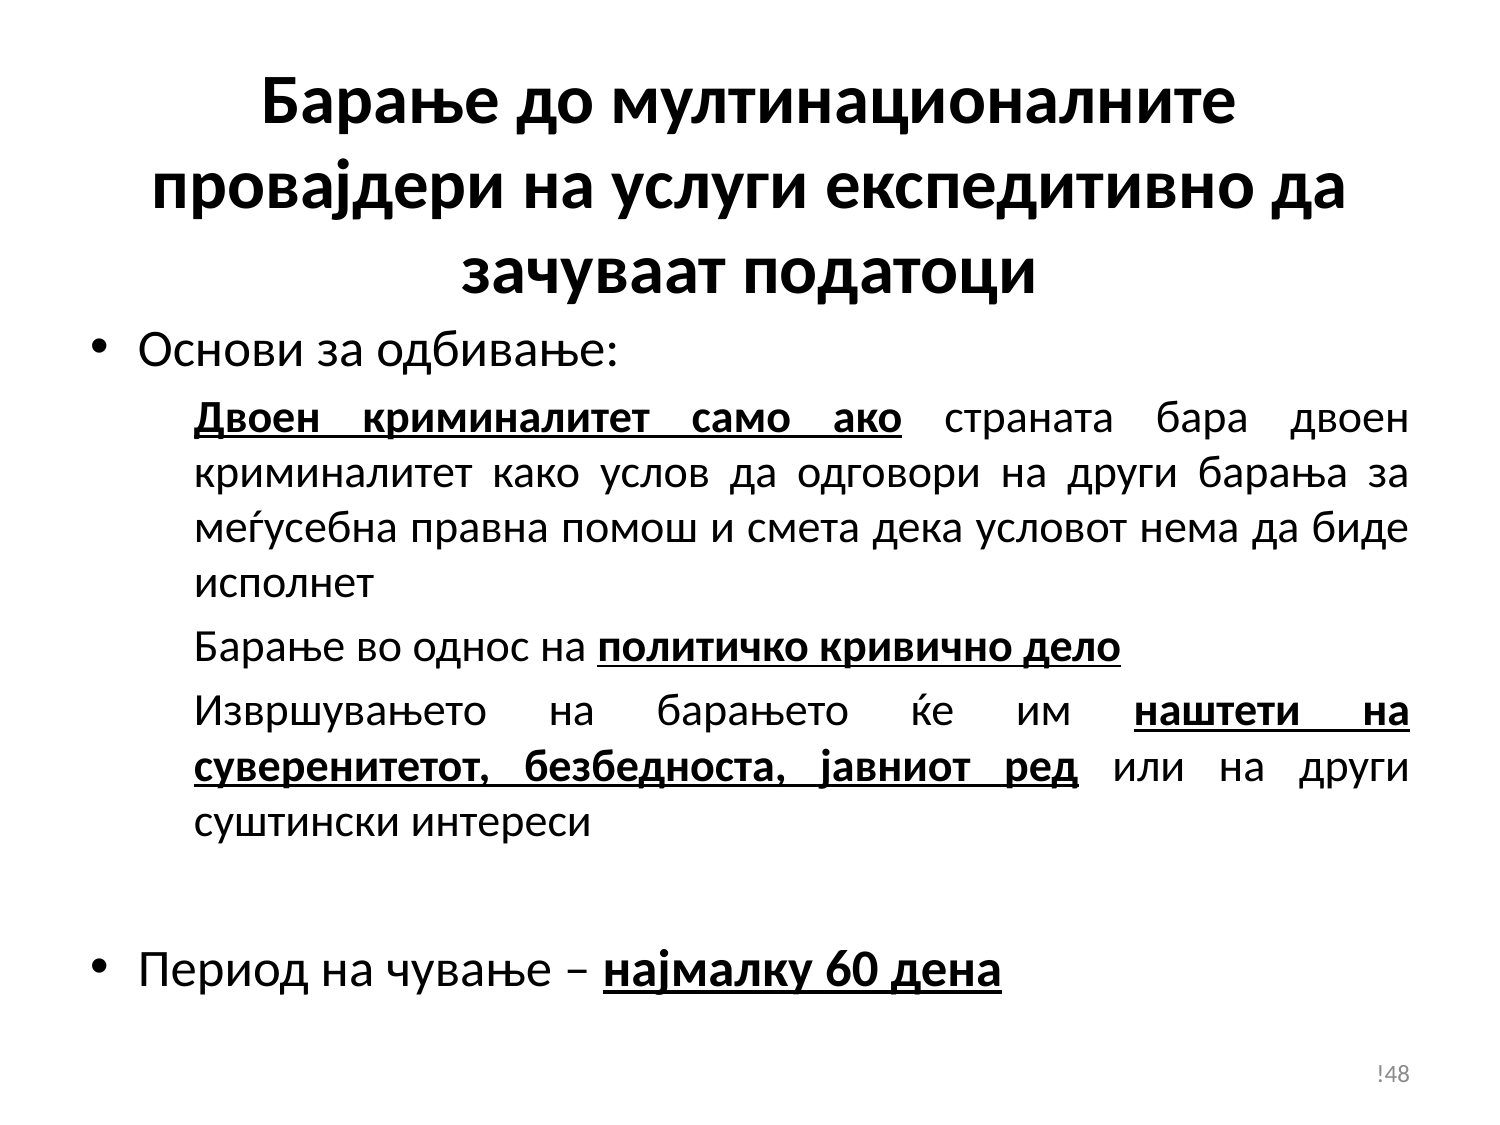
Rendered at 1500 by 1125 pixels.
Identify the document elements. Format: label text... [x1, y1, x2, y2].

list Основи за одбивање: Двоен криминалитет само ако страната бара двоен криминалитет како услов да одговори на други барања за меѓусебна правна помош и смета дека условот нема да биде исполнет Барање во однос на политичко кривично дело Извршувањето на барањето ќе им наштети на суверенитетот, безбедноста, јавниот ред или на други суштински интереси Период на чување – најмалку 60 дена [75, 306, 1425, 1005]
title Барање до мултинационалните провајдери на услуги експедитивно да зачуваат податоци [75, 45, 1425, 233]
slide_number !48 [1074, 1042, 1425, 1103]
